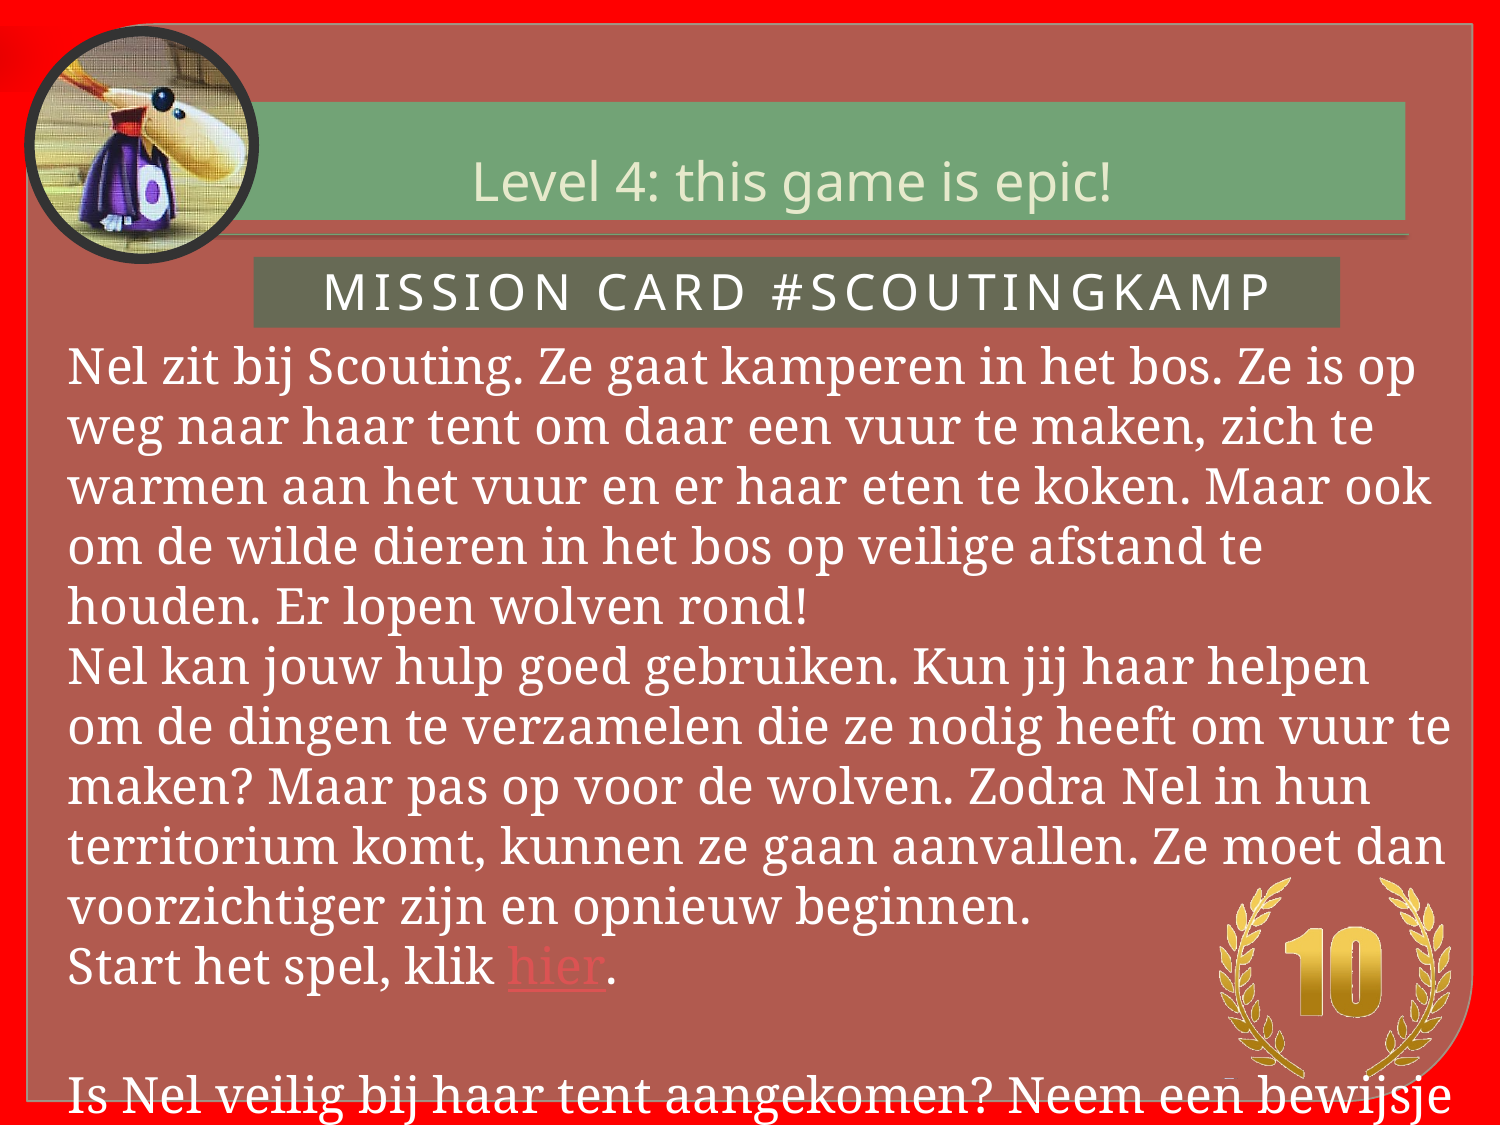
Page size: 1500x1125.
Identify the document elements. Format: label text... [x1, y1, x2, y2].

text_box Mission card #scoutingkamp [253, 256, 1341, 327]
text_box Nel zit bij Scouting. Ze gaat kamperen in het bos. Ze is op weg naar haar tent om daar een vuur te maken, zich te warmen aan het vuur en er haar eten te koken. Maar ook om de wilde dieren in het bos op veilige afstand te houden. Er lopen wolven rond! Nel kan jouw hulp goed gebruiken. Kun jij haar helpen om de dingen te verzamelen die ze nodig heeft om vuur te maken? Maar pas op voor de wolven. Zodra Nel in hun territorium komt, kunnen ze gaan aanvallen. Ze moet dan voorzichtiger zijn en opnieuw beginnen. Start het spel, klik hier. Is Nel veilig bij haar tent aangekomen? Neem een bewijsje hiervan op in je portfolio o.v.v. mission card. [53, 327, 1471, 1125]
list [29, 31, 255, 260]
picture [1216, 869, 1453, 1079]
title Level 4: this game is epic! [260, 101, 1406, 220]
